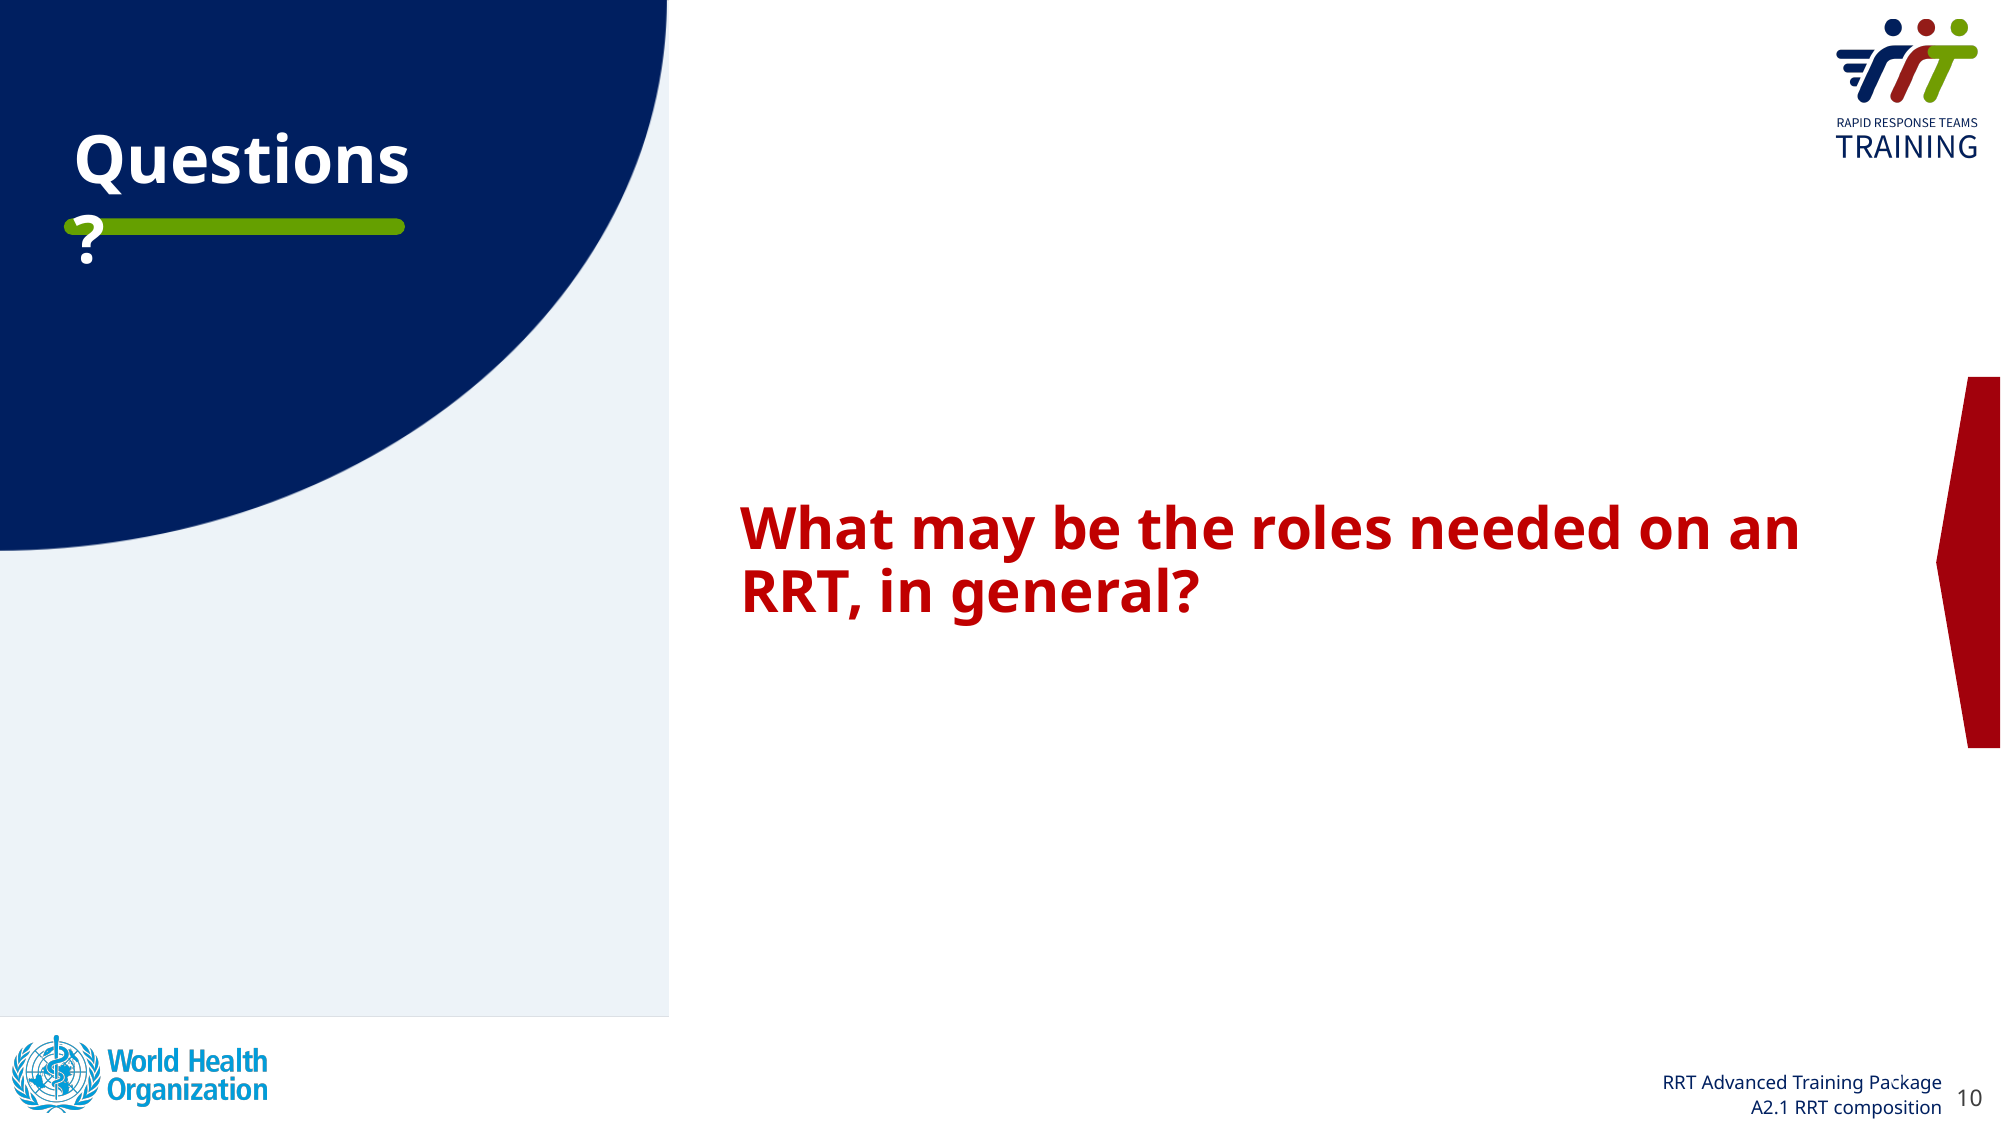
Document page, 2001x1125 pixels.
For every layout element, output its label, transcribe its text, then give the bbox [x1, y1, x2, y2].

picture [1835, 19, 1978, 167]
picture [0, 0, 669, 1018]
picture [12, 1083, 48, 1113]
picture [12, 1035, 267, 1113]
title What may be the roles needed on an RRT, in general? [732, 465, 1884, 660]
picture [58, 1050, 64, 1058]
slide_number 10 [1882, 1037, 1922, 1082]
